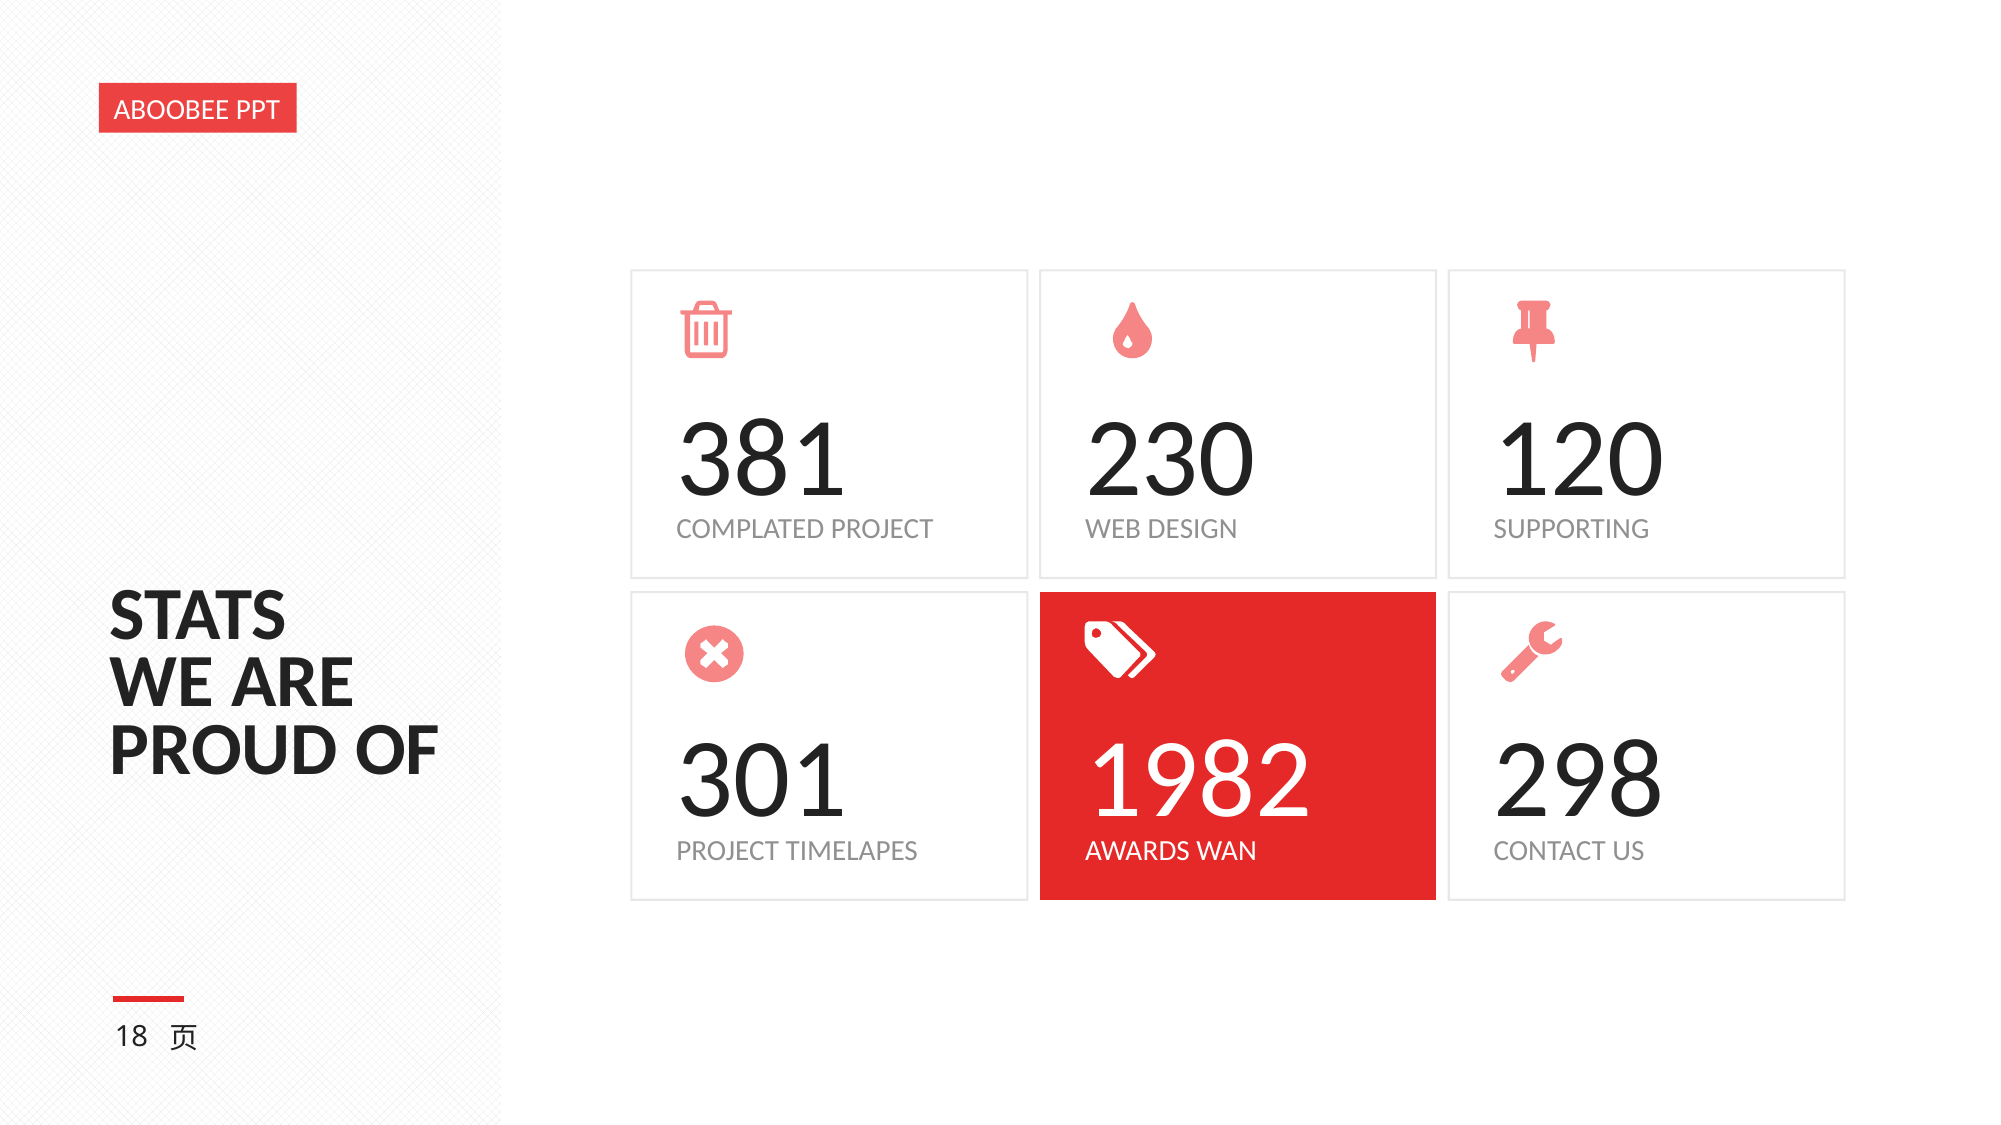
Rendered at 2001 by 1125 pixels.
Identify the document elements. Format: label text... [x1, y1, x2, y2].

title STATS WE ARE PROUD OF [94, 578, 499, 951]
text_box 1982 AWARDS WAN [1039, 591, 1437, 901]
text_box [680, 300, 732, 359]
text_box 230 WEB DESIGN [1039, 269, 1437, 579]
text_box [1501, 621, 1563, 683]
text_box 301 PROJECT TIMELAPES [630, 591, 1028, 901]
text_box 381 COMPLATED PROJECT [630, 269, 1028, 579]
text_box 120 SUPPORTING [1448, 269, 1846, 579]
text_box 298 CONTACT US [1448, 591, 1846, 901]
text_box [1112, 302, 1152, 359]
text_box [684, 625, 744, 683]
text_box ABOOBEE PPT [98, 82, 297, 133]
text_box [1084, 621, 1156, 679]
text_box [1512, 300, 1555, 363]
